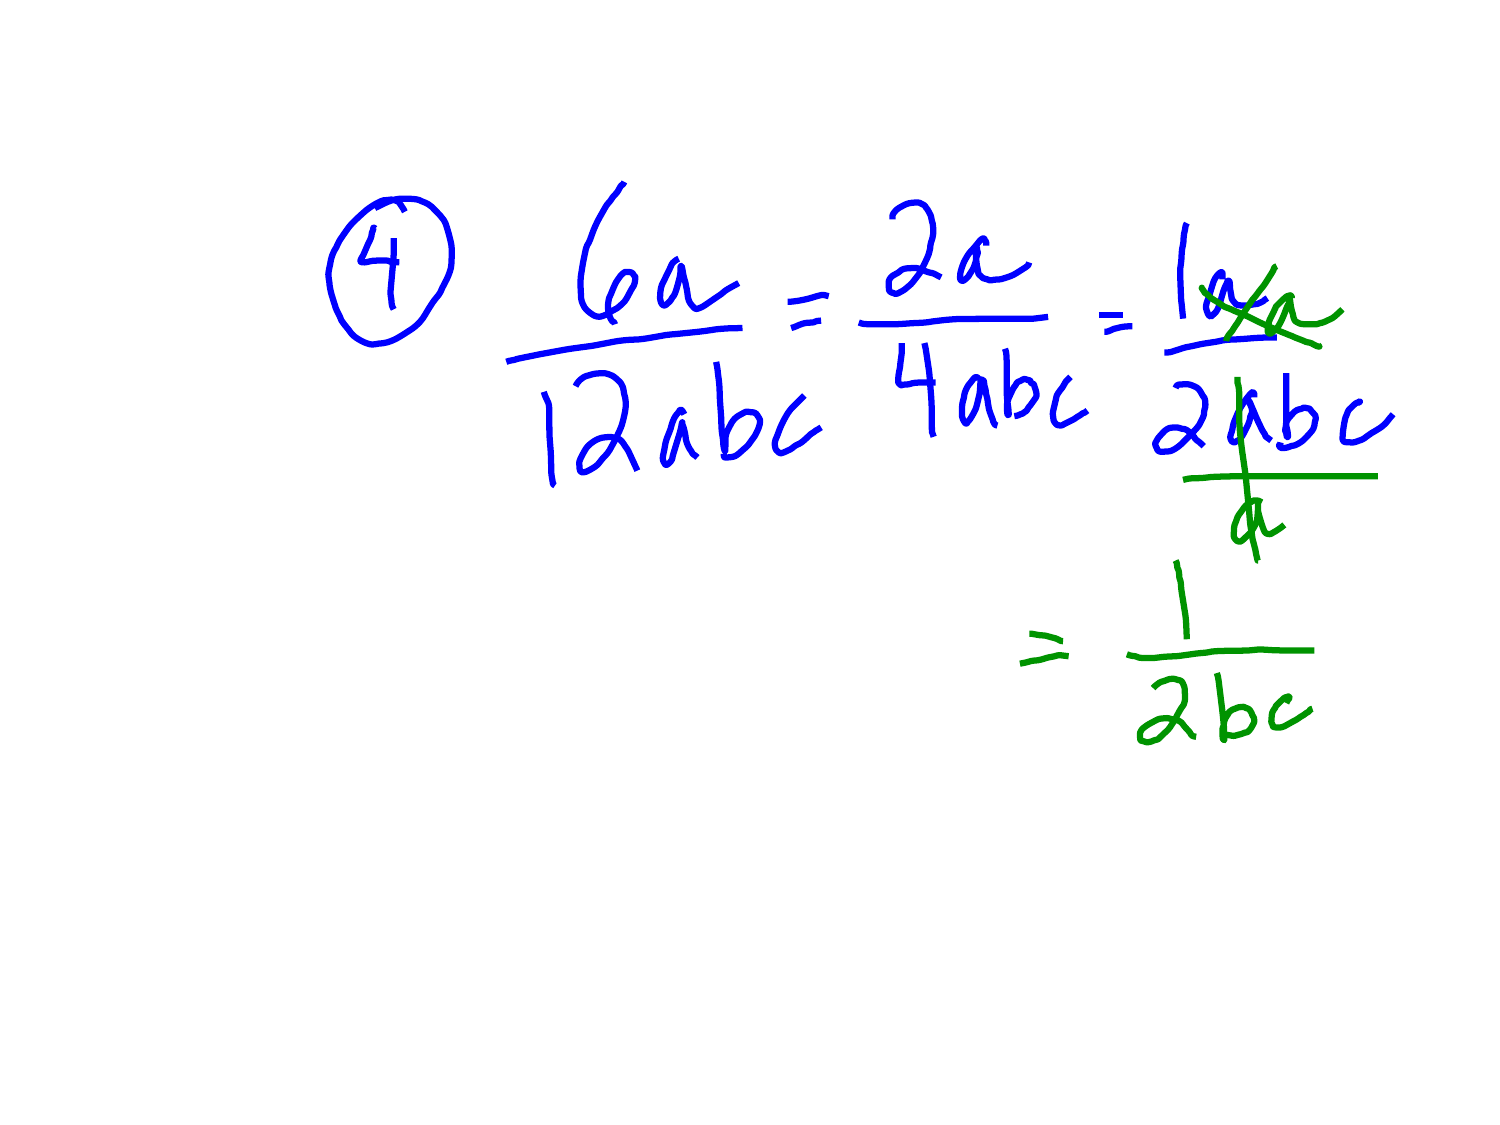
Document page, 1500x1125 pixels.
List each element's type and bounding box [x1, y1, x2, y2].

text_box [1268, 294, 1344, 326]
text_box [1270, 695, 1313, 729]
text_box [1209, 271, 1256, 307]
text_box [1278, 373, 1317, 449]
text_box [1029, 632, 1064, 642]
text_box [1139, 677, 1197, 744]
text_box [579, 181, 637, 325]
text_box [1019, 654, 1069, 665]
text_box [1179, 222, 1188, 319]
text_box [887, 201, 942, 295]
text_box [1052, 376, 1088, 427]
text_box [1174, 560, 1188, 640]
text_box [662, 409, 698, 466]
text_box [923, 342, 935, 438]
text_box [787, 294, 829, 303]
text_box [1252, 499, 1285, 535]
text_box [1216, 672, 1256, 742]
text_box [1229, 410, 1239, 444]
text_box [327, 197, 453, 346]
text_box [1164, 336, 1277, 354]
text_box [1236, 376, 1259, 562]
text_box [1104, 325, 1133, 333]
text_box [1004, 348, 1038, 417]
text_box [961, 376, 998, 427]
text_box [1341, 400, 1394, 444]
text_box [659, 257, 740, 310]
text_box [1225, 315, 1244, 342]
text_box [1182, 475, 1245, 481]
text_box [858, 316, 1049, 326]
text_box [1126, 648, 1315, 659]
text_box [1205, 297, 1220, 318]
text_box [1245, 265, 1278, 310]
text_box [1232, 503, 1250, 543]
text_box [1241, 391, 1272, 442]
text_box [542, 391, 556, 487]
text_box [790, 319, 822, 329]
text_box [506, 327, 743, 363]
text_box [959, 237, 1030, 282]
text_box [1251, 294, 1268, 306]
text_box [773, 394, 822, 455]
text_box [1154, 383, 1207, 453]
text_box [715, 361, 761, 459]
text_box [897, 343, 928, 387]
text_box [1201, 286, 1321, 348]
text_box [1249, 475, 1378, 479]
text_box [1266, 328, 1276, 335]
text_box [574, 372, 639, 474]
